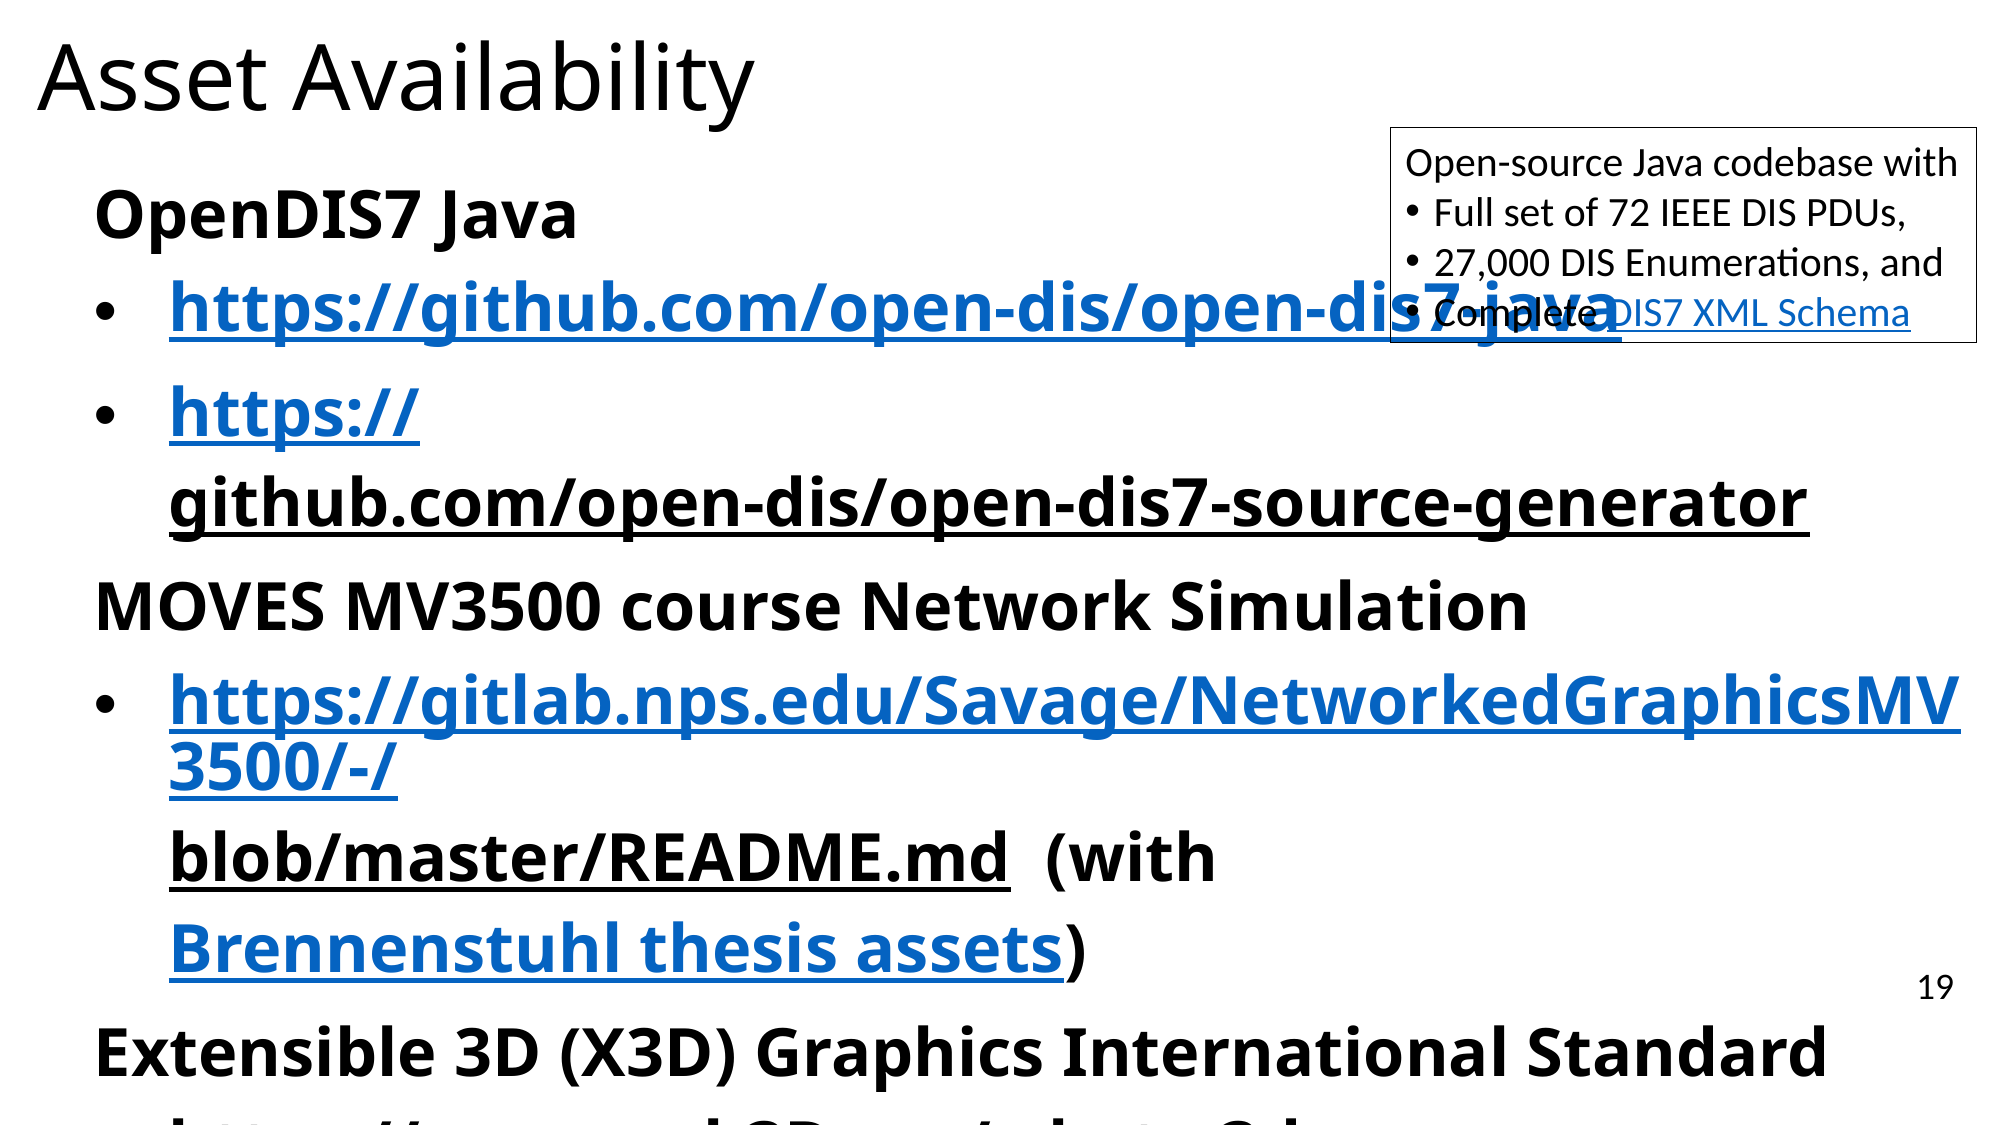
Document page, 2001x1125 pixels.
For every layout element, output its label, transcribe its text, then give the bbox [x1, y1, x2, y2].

text_box 19 [1888, 955, 1969, 1018]
text_box OpenDIS7 Java https://github.com/open-dis/open-dis7-java https://github.com/open-dis/open-dis7-source-generator MOVES MV3500 course Network Simulation https://gitlab.nps.edu/Savage/NetworkedGraphicsMV3500/-/blob/master/README.md (with Brennenstuhl thesis assets) Extensible 3D (X3D) Graphics International Standard https://www.web3D.org/what-x3d SPIDERS3D Naval Virtual Environment https://gitlab.nps.edu/Savage/Spiders3dPublic/-/blob/master/README.md [78, 164, 1977, 1125]
text_box Asset Availability [22, 11, 907, 136]
text_box Open-source Java codebase with Full set of 72 IEEE DIS PDUs, 27,000 DIS Enumerations, and Complete DIS7 XML Schema [1390, 127, 1977, 343]
